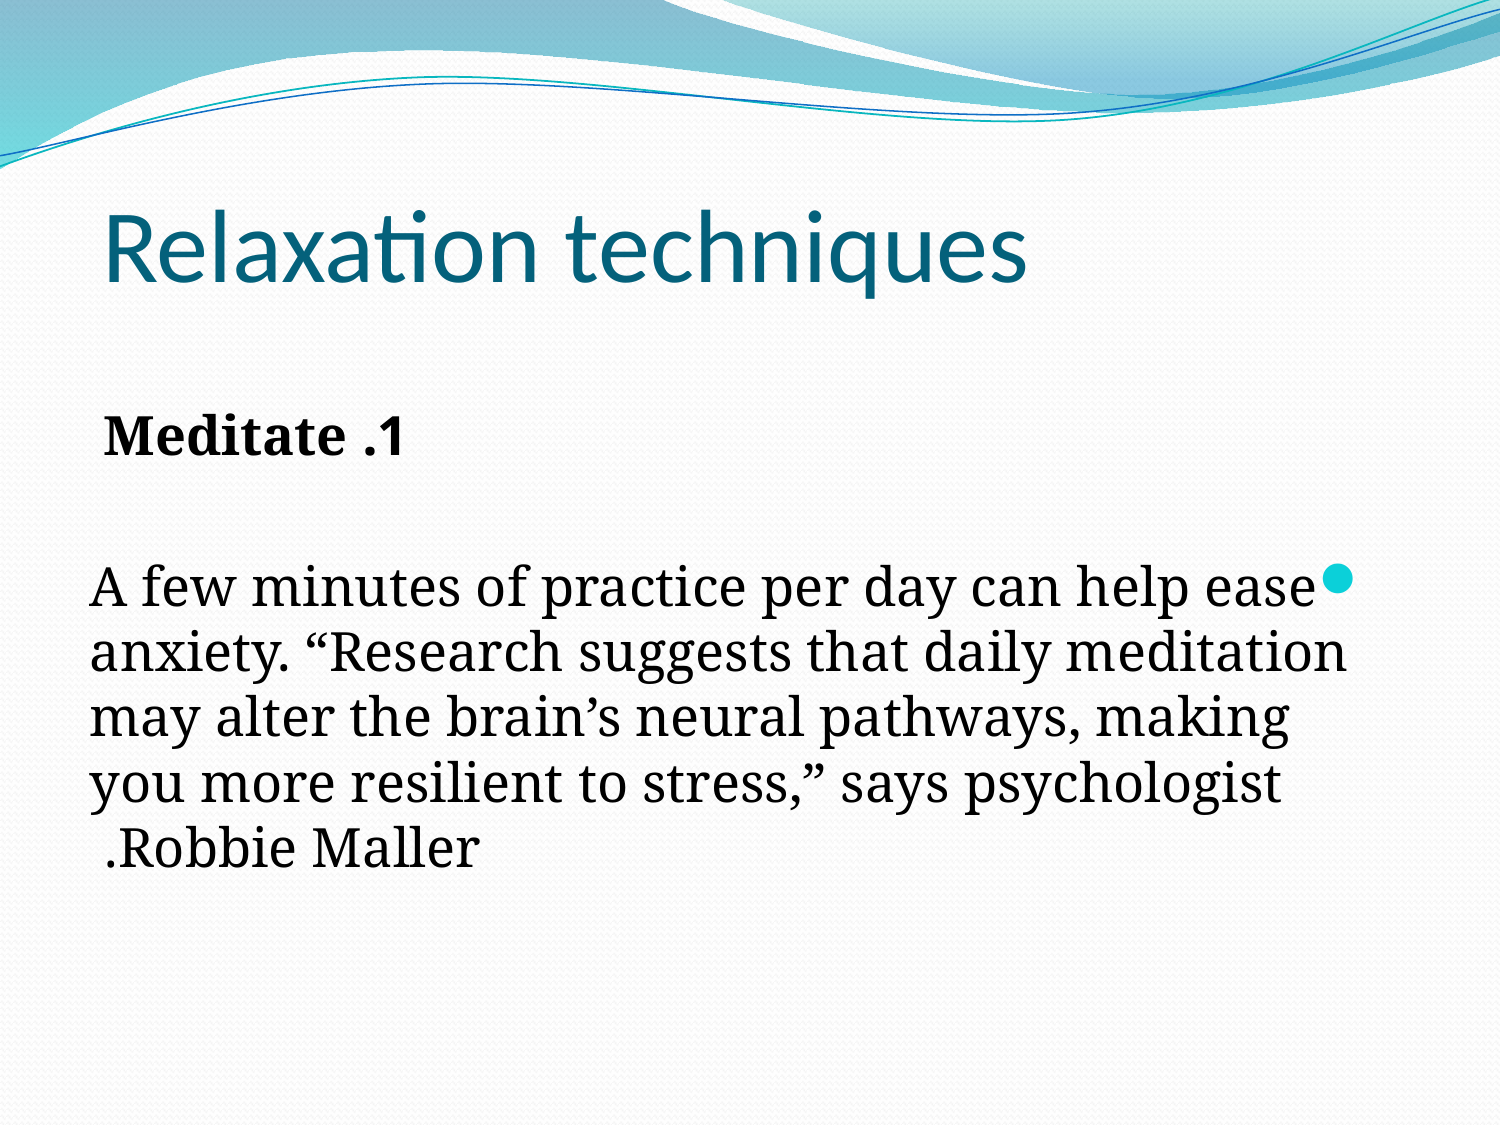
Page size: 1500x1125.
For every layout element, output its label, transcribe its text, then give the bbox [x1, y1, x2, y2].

list 1. Meditate A few minutes of practice per day can help ease anxiety. “Research suggests that daily meditation may alter the brain’s neural pathways, making you more resilient to stress,” says psychologist Robbie Maller. [75, 317, 1425, 1038]
title Relaxation techniques [75, 115, 1425, 303]
